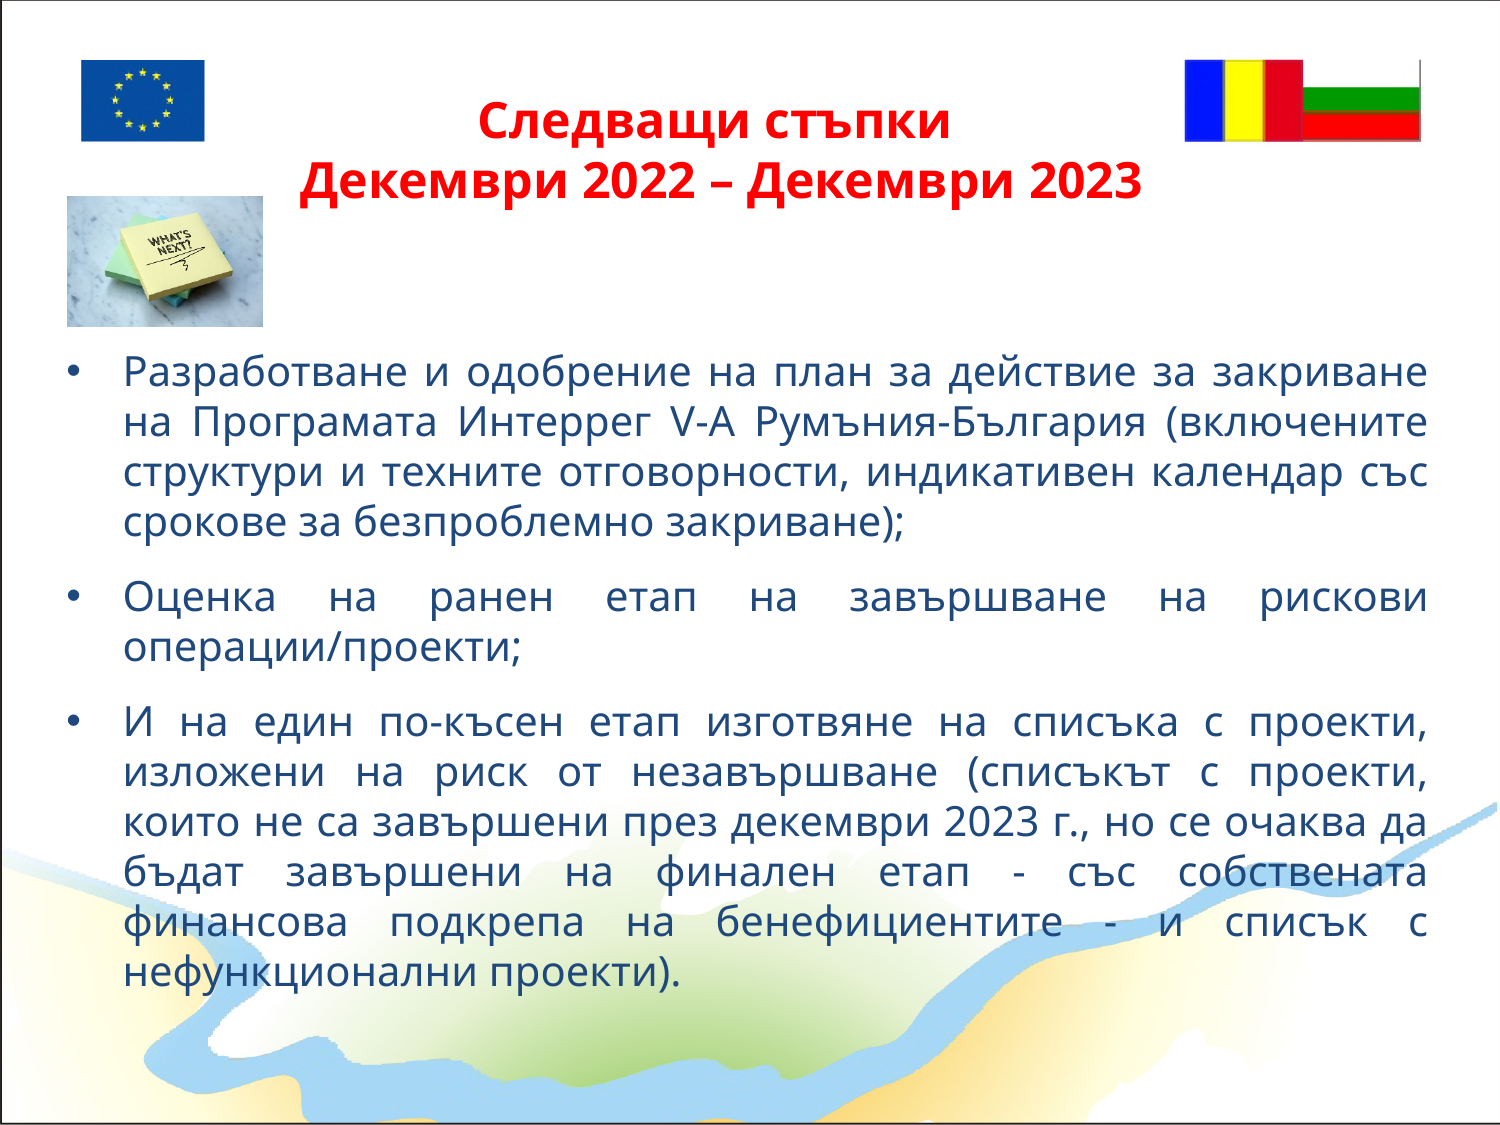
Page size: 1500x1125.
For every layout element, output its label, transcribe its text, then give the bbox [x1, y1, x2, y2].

picture [0, 0, 1500, 1125]
list Разработване и одобрение на план за действие за закриване на Програмата Интеррег V-A Румъния-България (включените структури и техните отговорности, индикативен календар със срокове за безпроблемно закриване); Оценка на ранен етап на завършване на рискови операции/проекти; И на един по-късен етап изготвяне на списъка с проекти, изложени на риск от незавършване (списъкът с проекти, които не са завършени през декември 2023 г., но се очаква да бъдат завършени на финален етап - със собствената финансова подкрепа на бенефициентите - и списък с нефункционални проекти). [51, 337, 1444, 1058]
title Следващи стъпки Декември 2022 – Декември 2023 [93, 37, 1351, 201]
